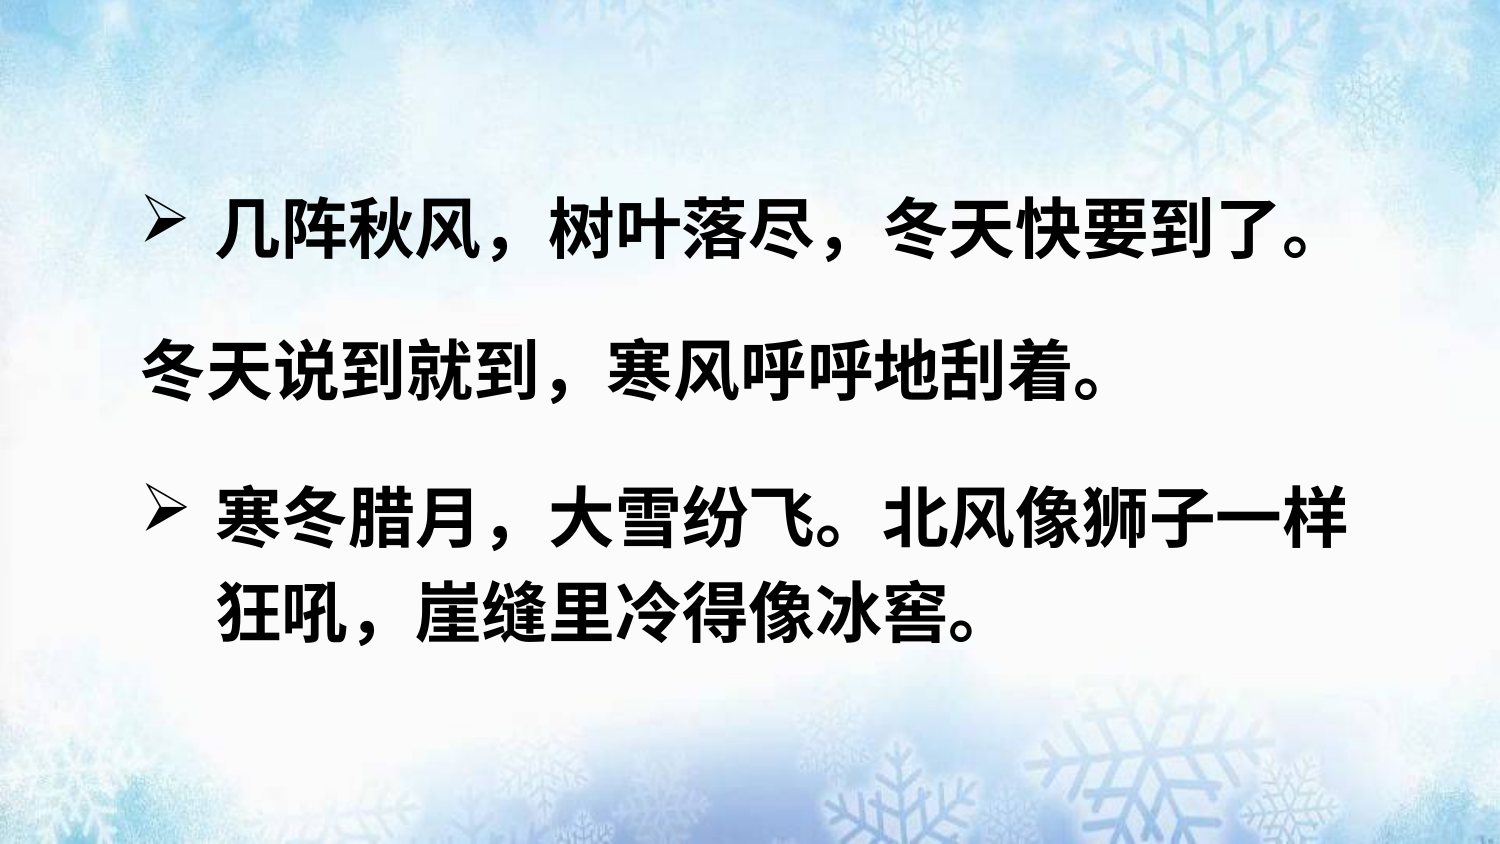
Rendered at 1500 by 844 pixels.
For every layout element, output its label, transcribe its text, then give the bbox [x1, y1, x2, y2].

picture [0, 0, 1500, 844]
text_box 冬天说到就到，寒风呼呼地刮着。 [125, 200, 1375, 416]
text_box 几阵秋风，树叶落尽，冬天快要到了。 [125, 163, 1375, 200]
text_box 寒冬腊月，大雪纷飞。北风像狮子一样狂吼，崖缝里冷得像冰窖。 [125, 347, 1376, 659]
